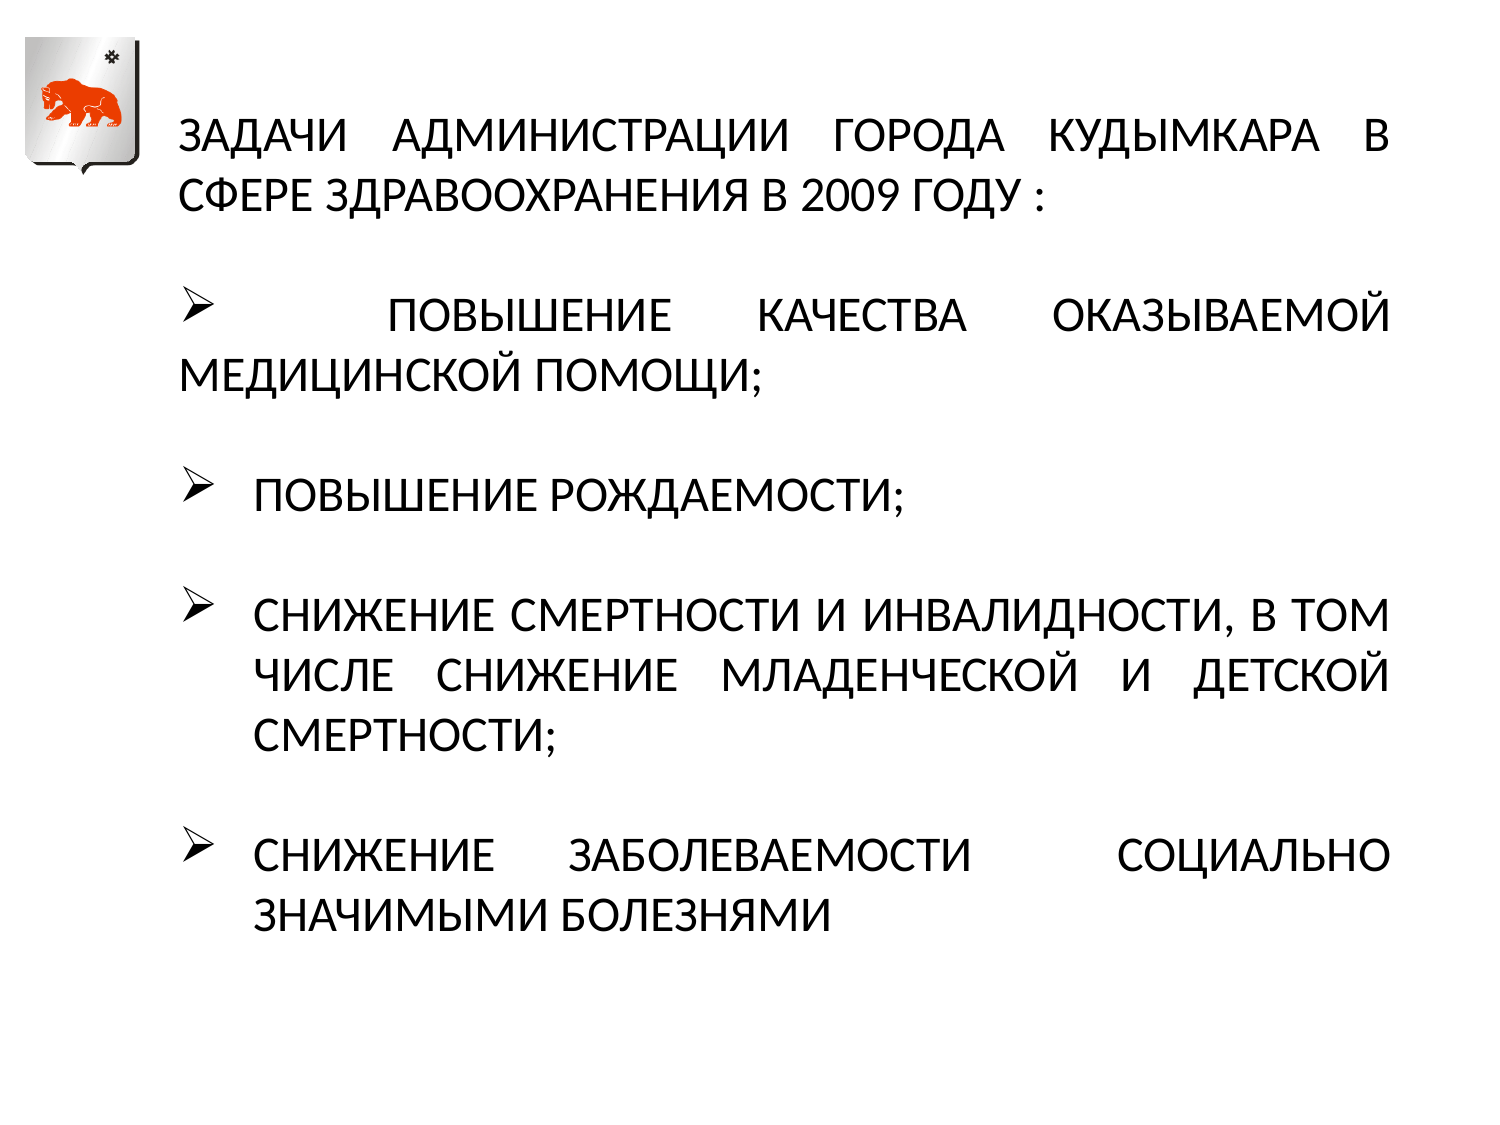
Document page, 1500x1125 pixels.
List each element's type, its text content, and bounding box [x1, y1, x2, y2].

picture [23, 34, 141, 176]
text_box ЗАДАЧИ АДМИНИСТРАЦИИ ГОРОДА КУДЫМКАРА В СФЕРЕ ЗДРАВООХРАНЕНИЯ В 2009 ГОДУ : ПОВЫШЕНИЕ КАЧЕСТВА ОКАЗЫВАЕМОЙ МЕДИЦИНСКОЙ ПОМОЩИ; ПОВЫШЕНИЕ РОЖДАЕМОСТИ; СНИЖЕНИЕ СМЕРТНОСТИ И ИНВАЛИДНОСТИ, В ТОМ ЧИСЛЕ СНИЖЕНИЕ МЛАДЕНЧЕСКОЙ И ДЕТСКОЙ СМЕРТНОСТИ; СНИЖЕНИЕ ЗАБОЛЕВАЕМОСТИ СОЦИАЛЬНО ЗНАЧИМЫМИ БОЛЕЗНЯМИ [164, 93, 1407, 994]
